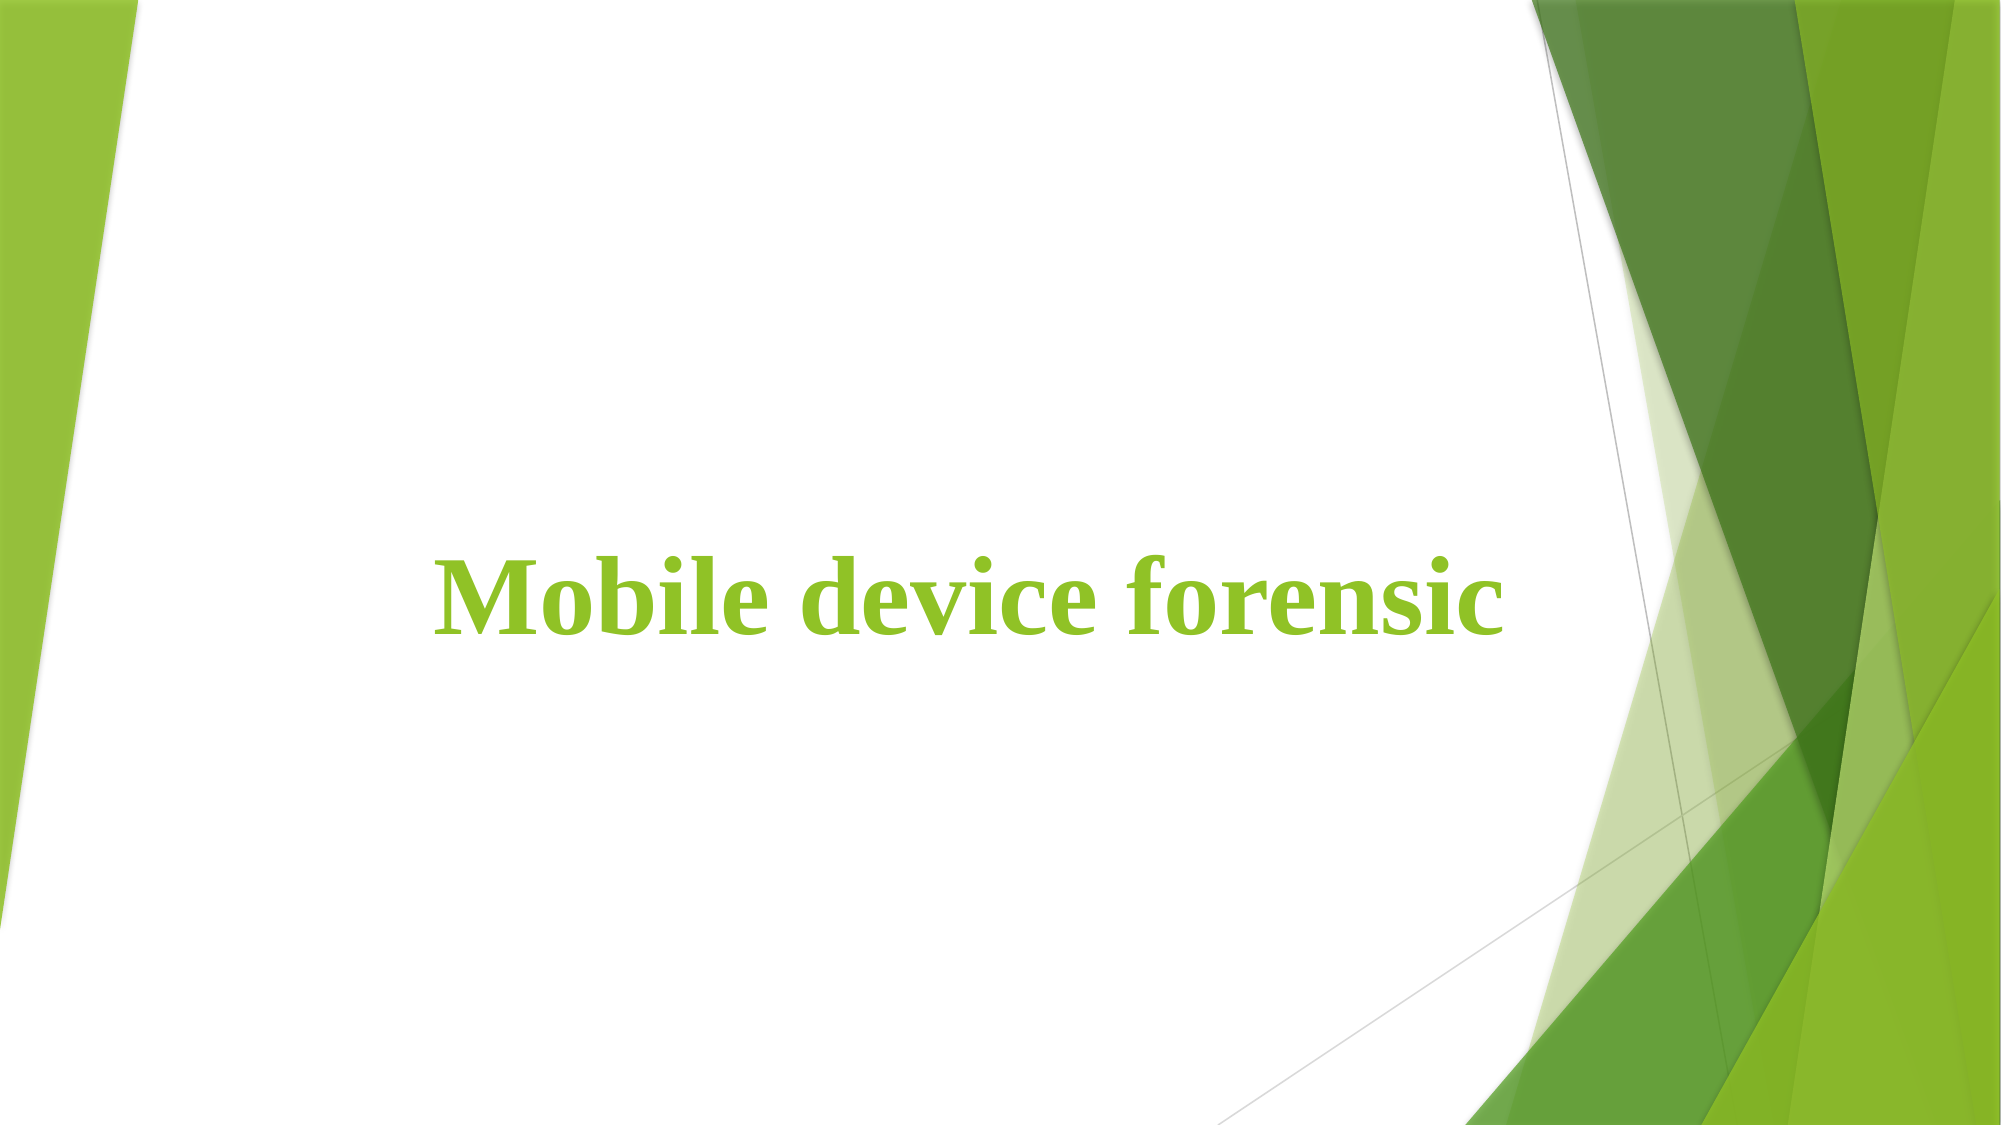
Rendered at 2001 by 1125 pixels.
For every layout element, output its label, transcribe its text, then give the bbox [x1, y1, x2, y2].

title Mobile device forensic [247, 394, 1522, 665]
